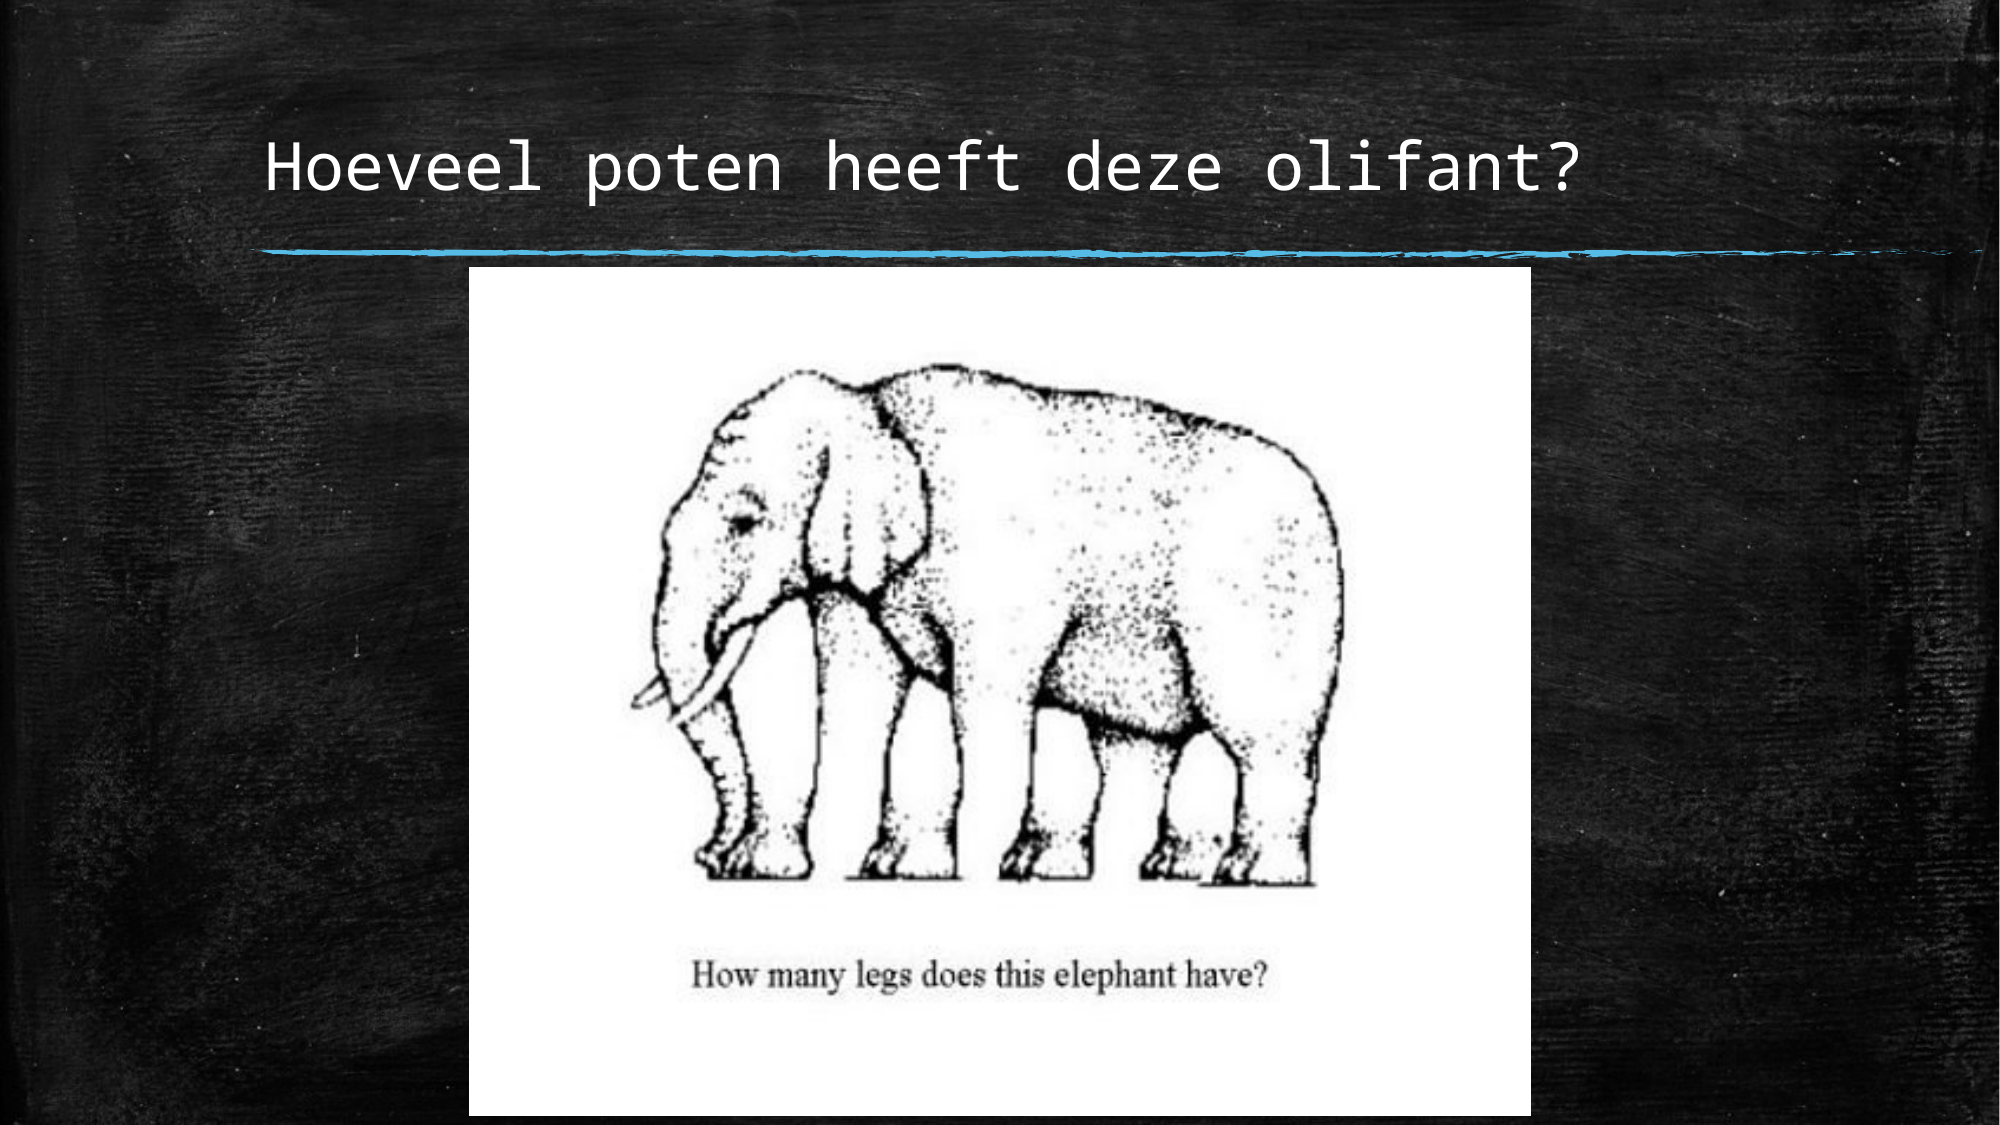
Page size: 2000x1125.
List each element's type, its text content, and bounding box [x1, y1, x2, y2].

picture [469, 267, 1531, 1116]
title Hoeveel poten heeft deze olifant? [249, 45, 1750, 213]
